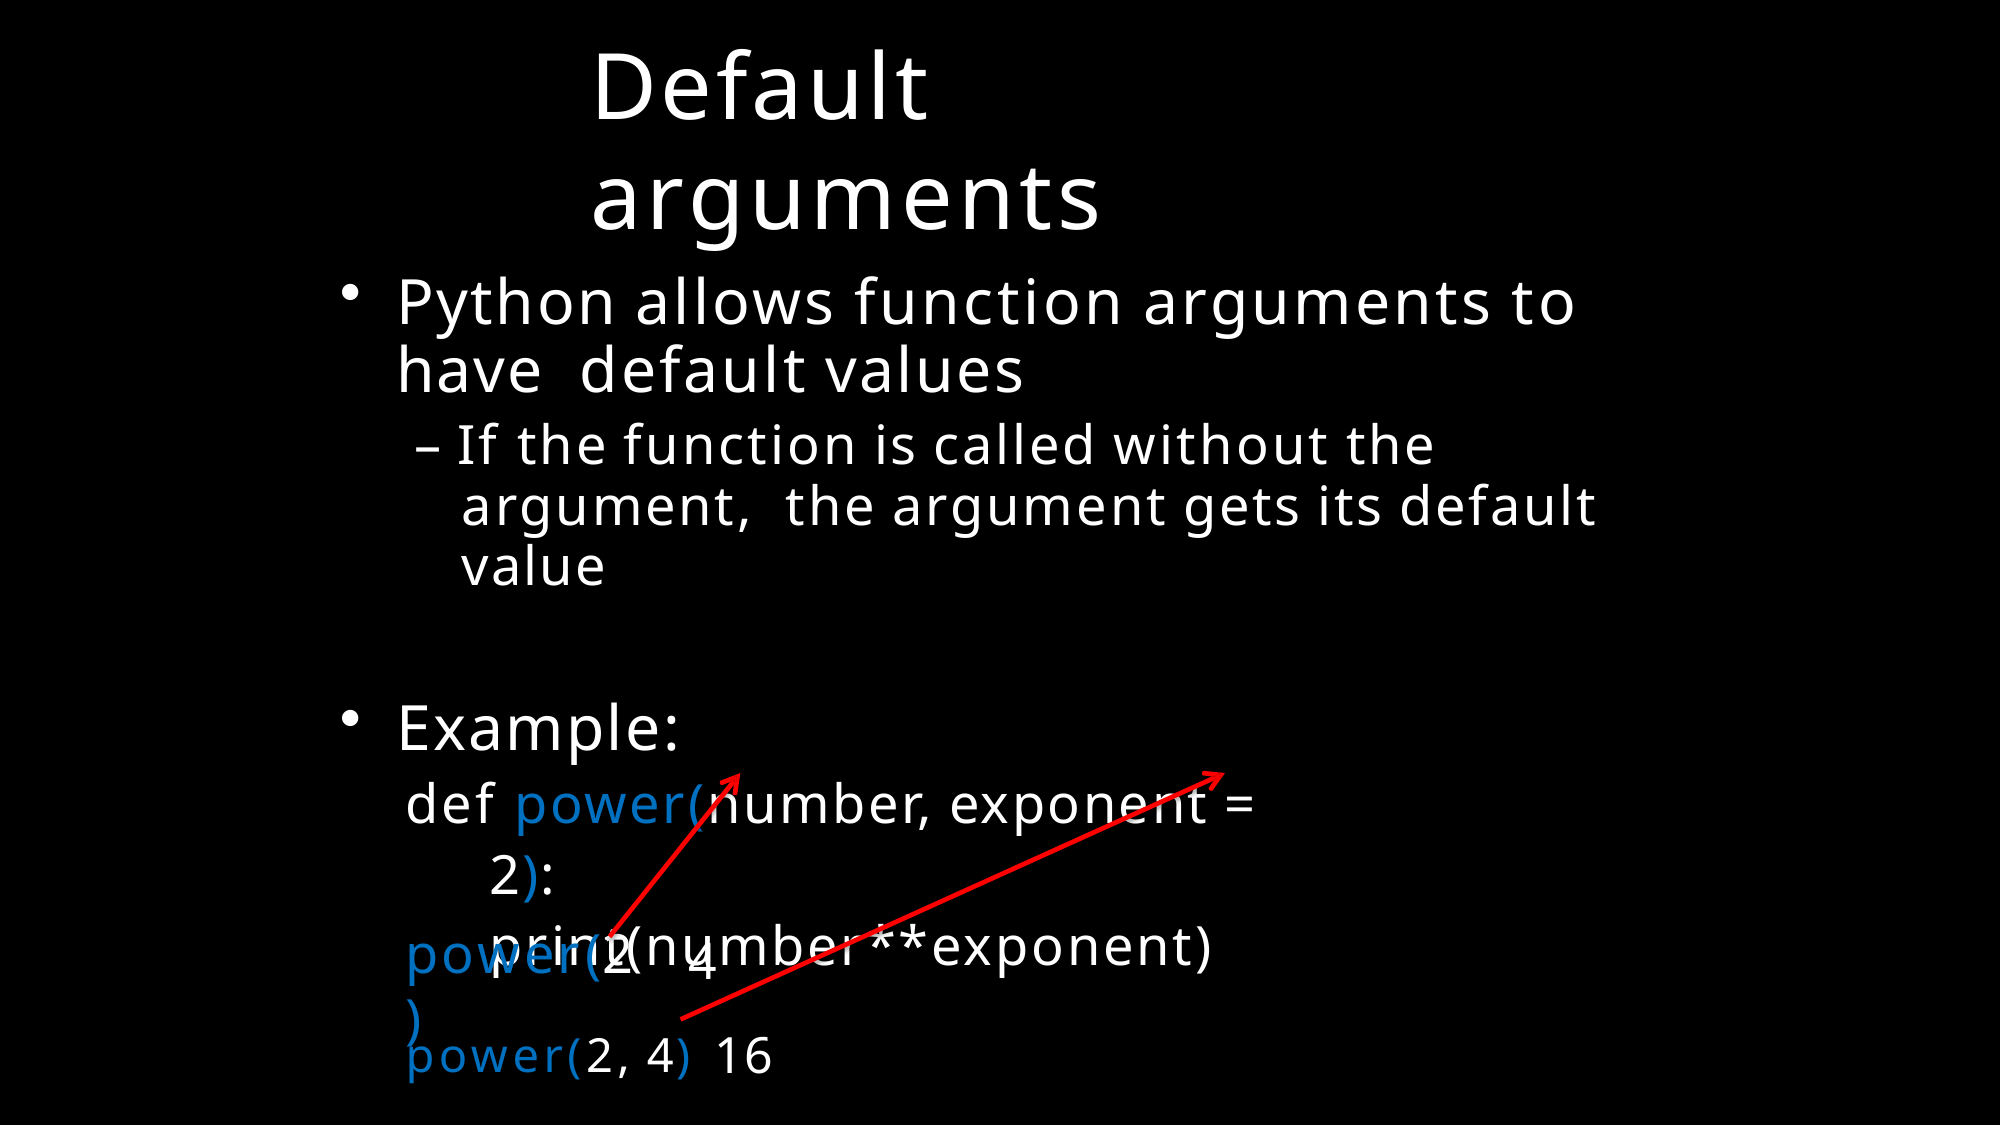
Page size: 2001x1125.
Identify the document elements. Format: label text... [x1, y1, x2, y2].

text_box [600, 748, 1253, 1032]
title Default arguments [587, 25, 1412, 248]
text_box power(2, 4) 16 [403, 990, 789, 1091]
text_box power(2) [403, 917, 600, 990]
text_box Python allows function arguments to have default values – If the function is called without the argument, the argument gets its default value Example: def power(number, exponent = 2): print(number**exponent) [337, 259, 1659, 976]
